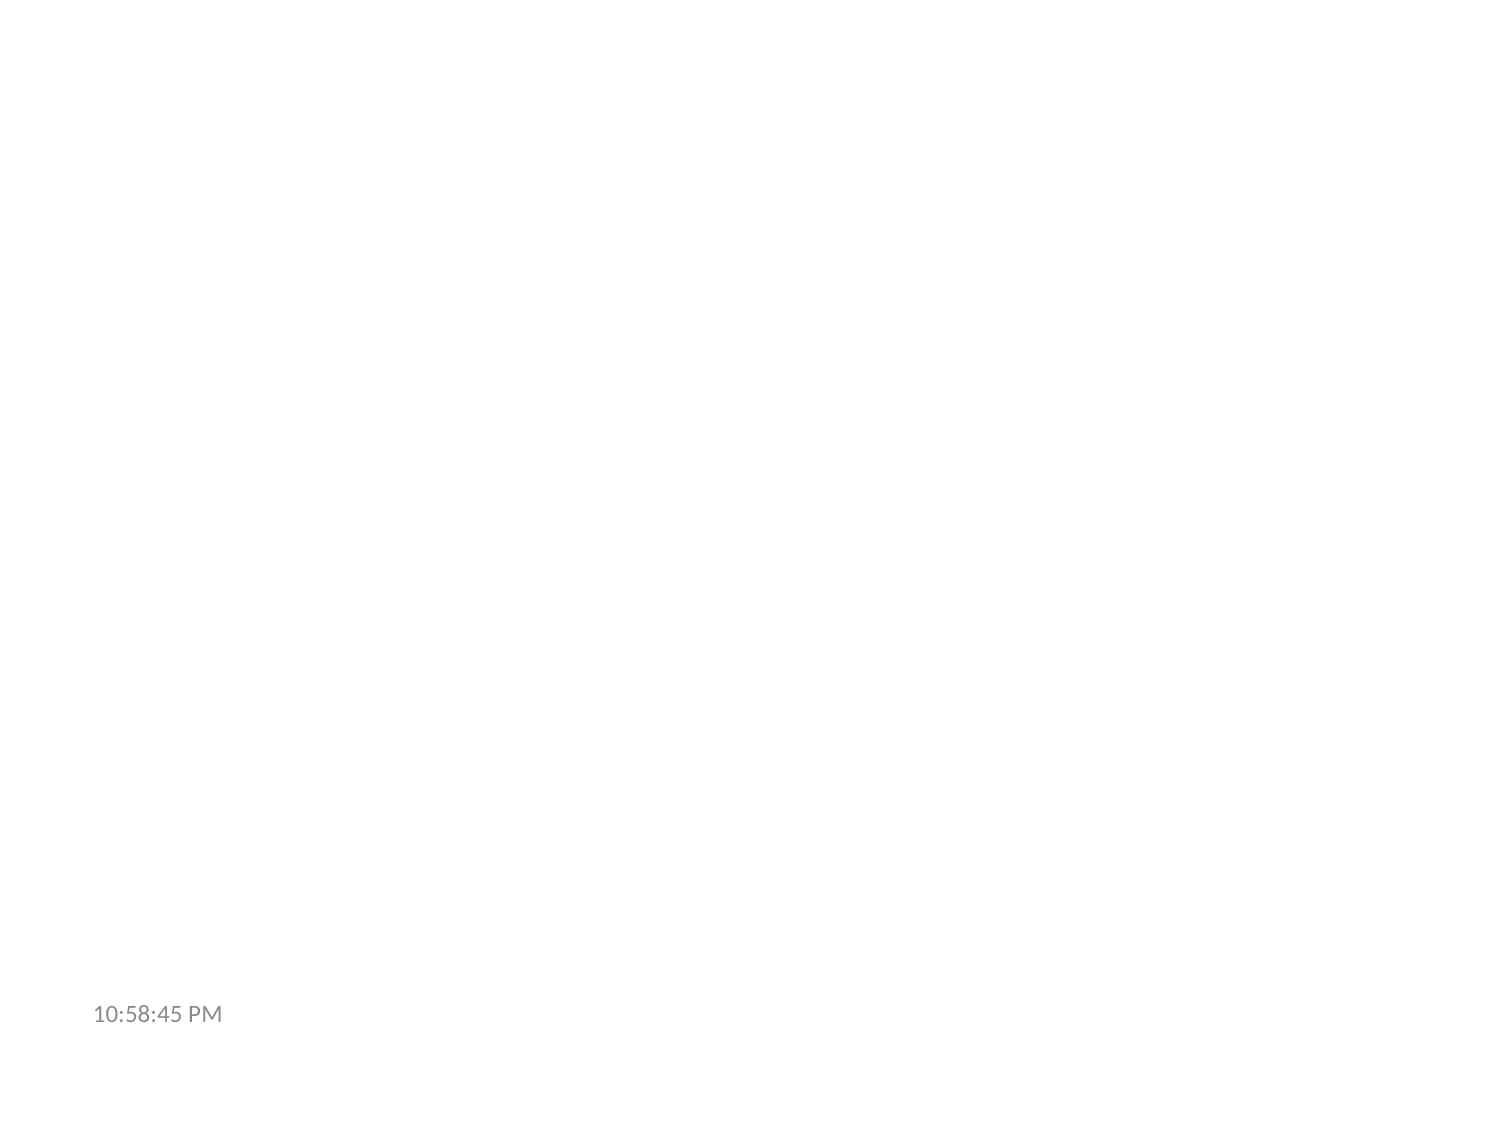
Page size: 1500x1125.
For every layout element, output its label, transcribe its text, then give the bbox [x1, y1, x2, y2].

text_box 3:35:09 PM [77, 982, 428, 1043]
